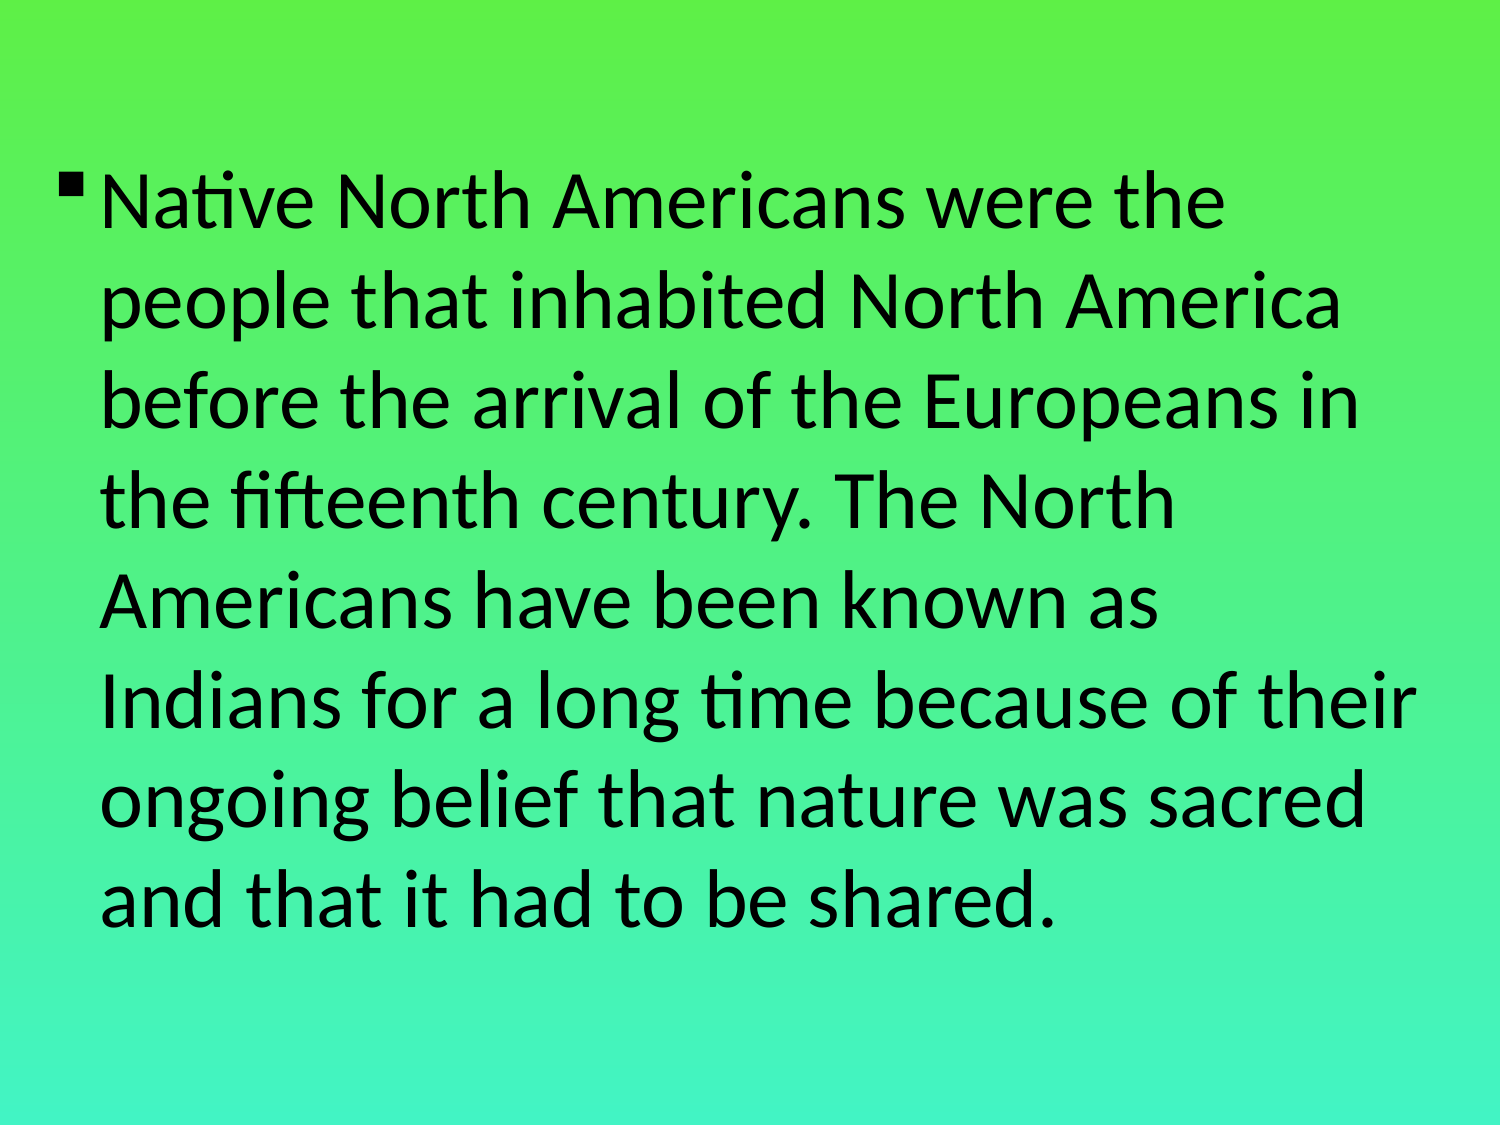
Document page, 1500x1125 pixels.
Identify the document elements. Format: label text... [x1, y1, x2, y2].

text_box Native North Americans were the people that inhabited North America before the arrival of the Europeans in the fifteenth century. The North Americans have been known as Indians for a long time because of their ongoing belief that nature was sacred and that it had to be shared. [37, 137, 1438, 1125]
